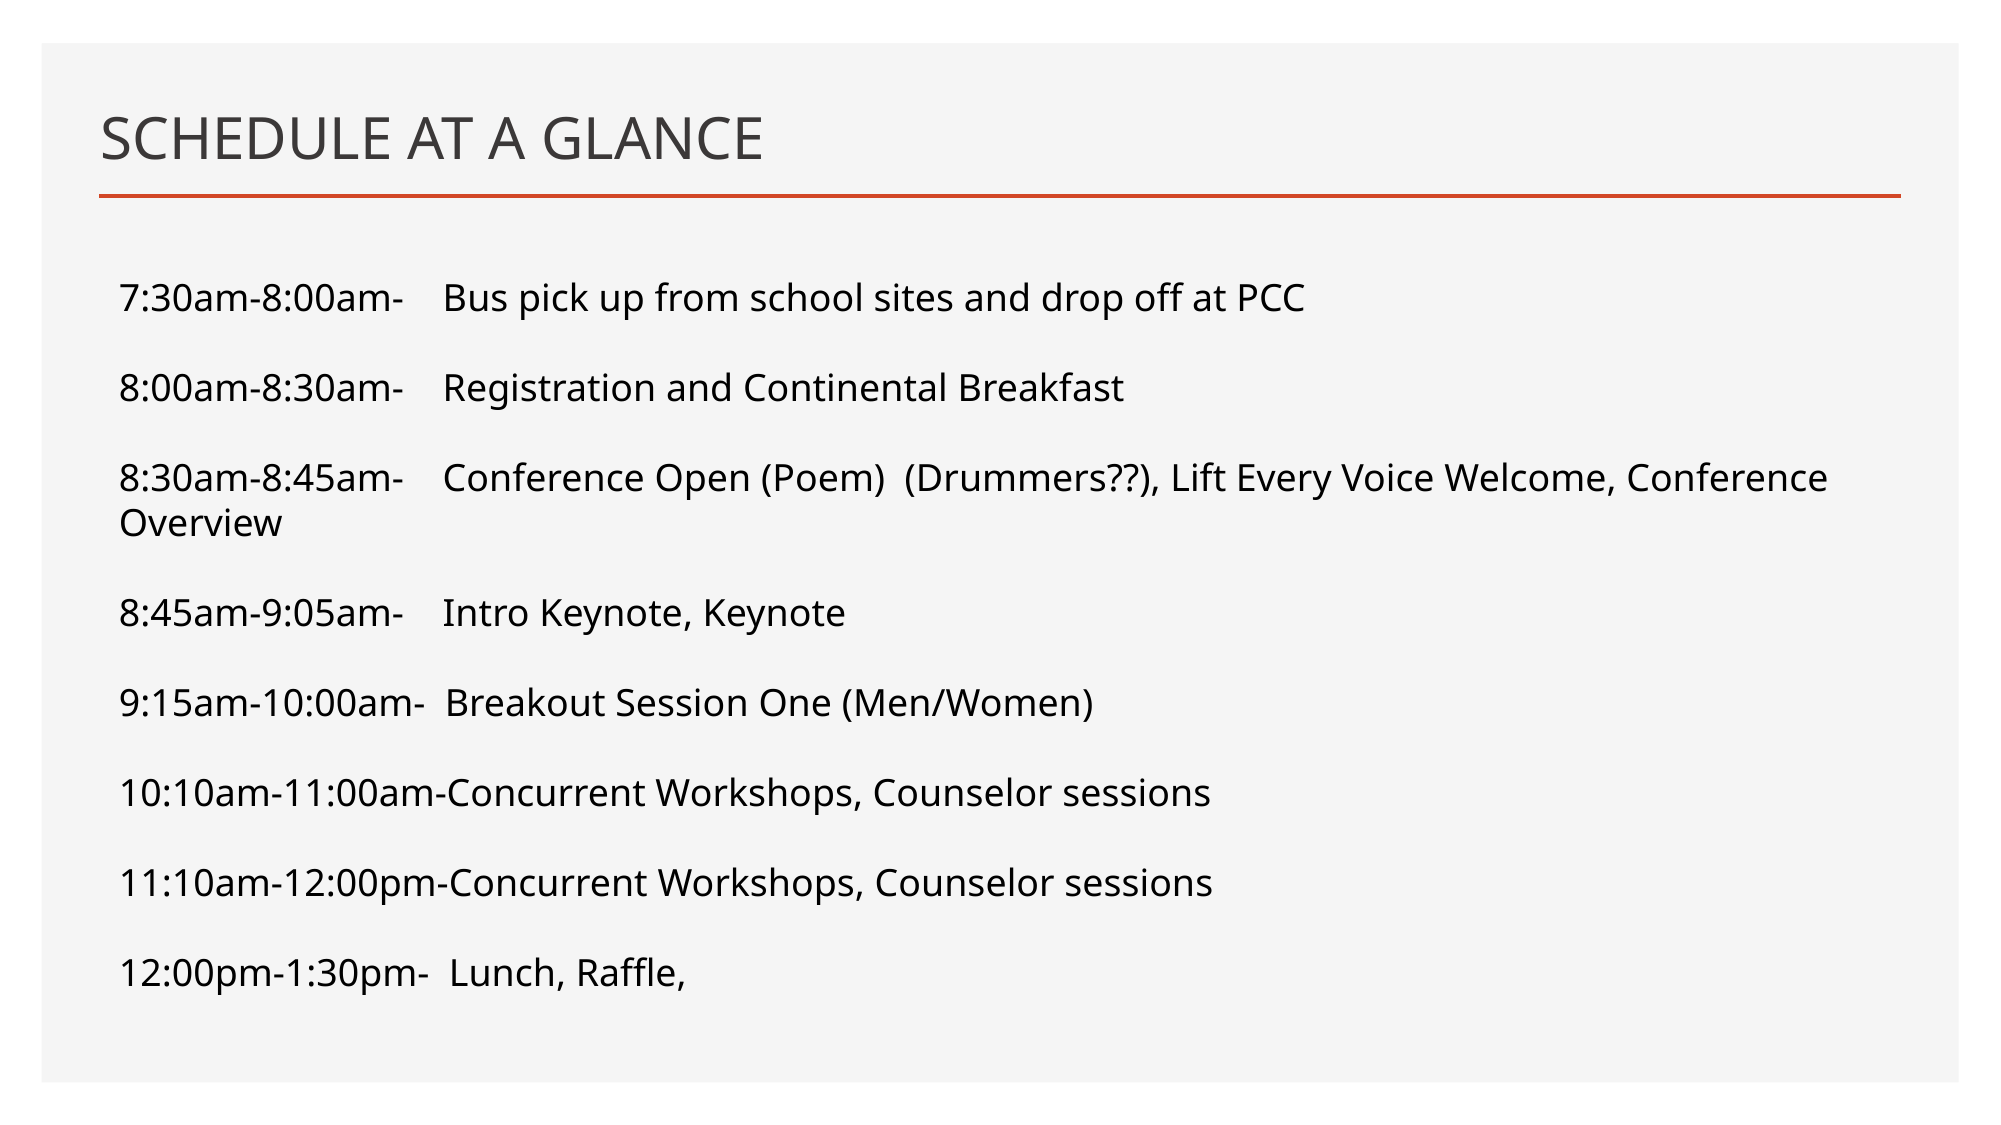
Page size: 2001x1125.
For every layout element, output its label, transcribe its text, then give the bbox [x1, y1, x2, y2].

text_box 7:30am-8:00am- Bus pick up from school sites and drop off at PCC 8:00am-8:30am- Registration and Continental Breakfast 8:30am-8:45am- Conference Open (Poem) (Drummers??), Lift Every Voice Welcome, Conference Overview 8:45am-9:05am- Intro Keynote, Keynote 9:15am-10:00am- Breakout Session One (Men/Women) 10:10am-11:00am-Concurrent Workshops, Counselor sessions 11:10am-12:00pm-Concurrent Workshops, Counselor sessions 12:00pm-1:30pm- Lunch, Raffle, [104, 266, 1927, 1047]
title SCHEDULE AT A GLANCE [85, 73, 1214, 179]
